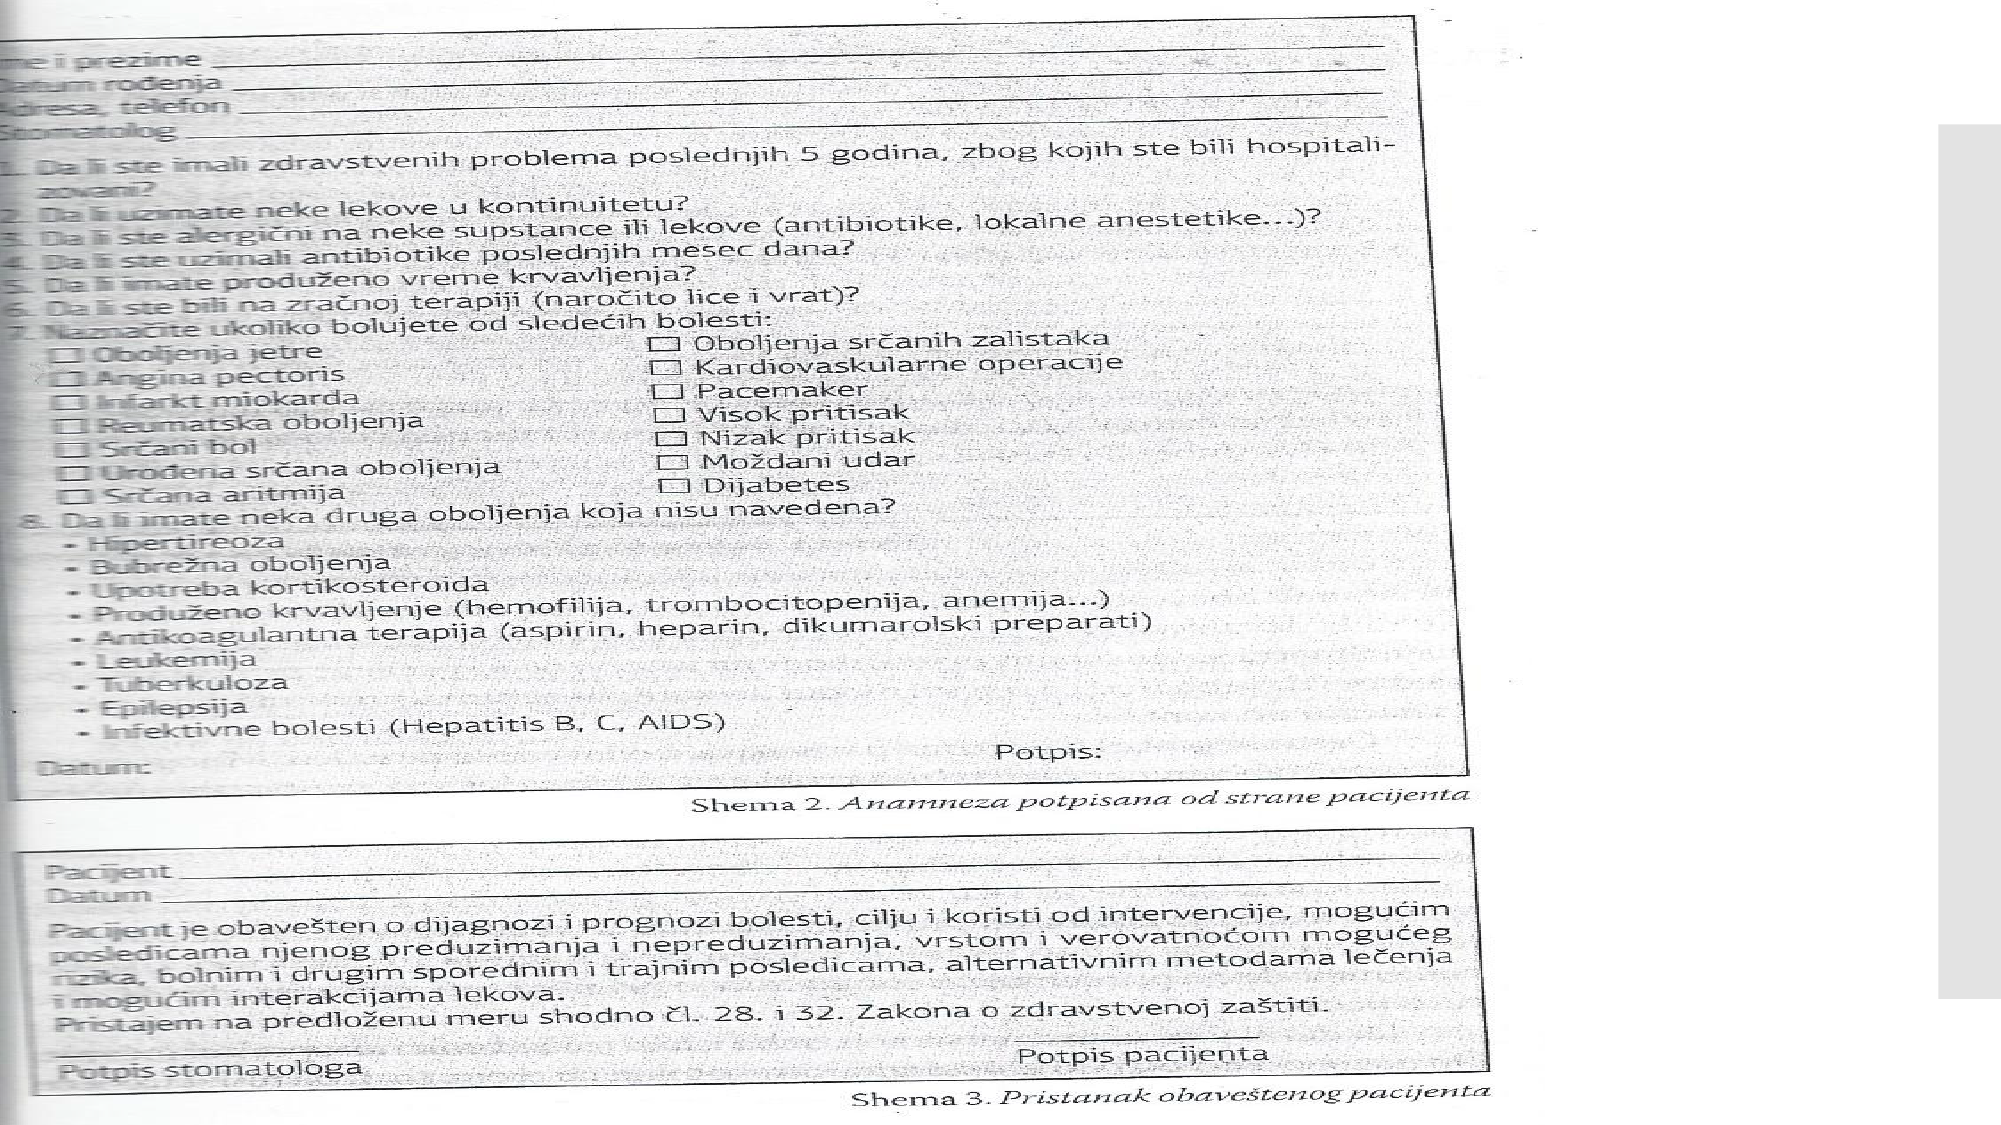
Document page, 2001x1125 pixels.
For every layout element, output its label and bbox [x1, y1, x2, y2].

list [0, 0, 1545, 1125]
